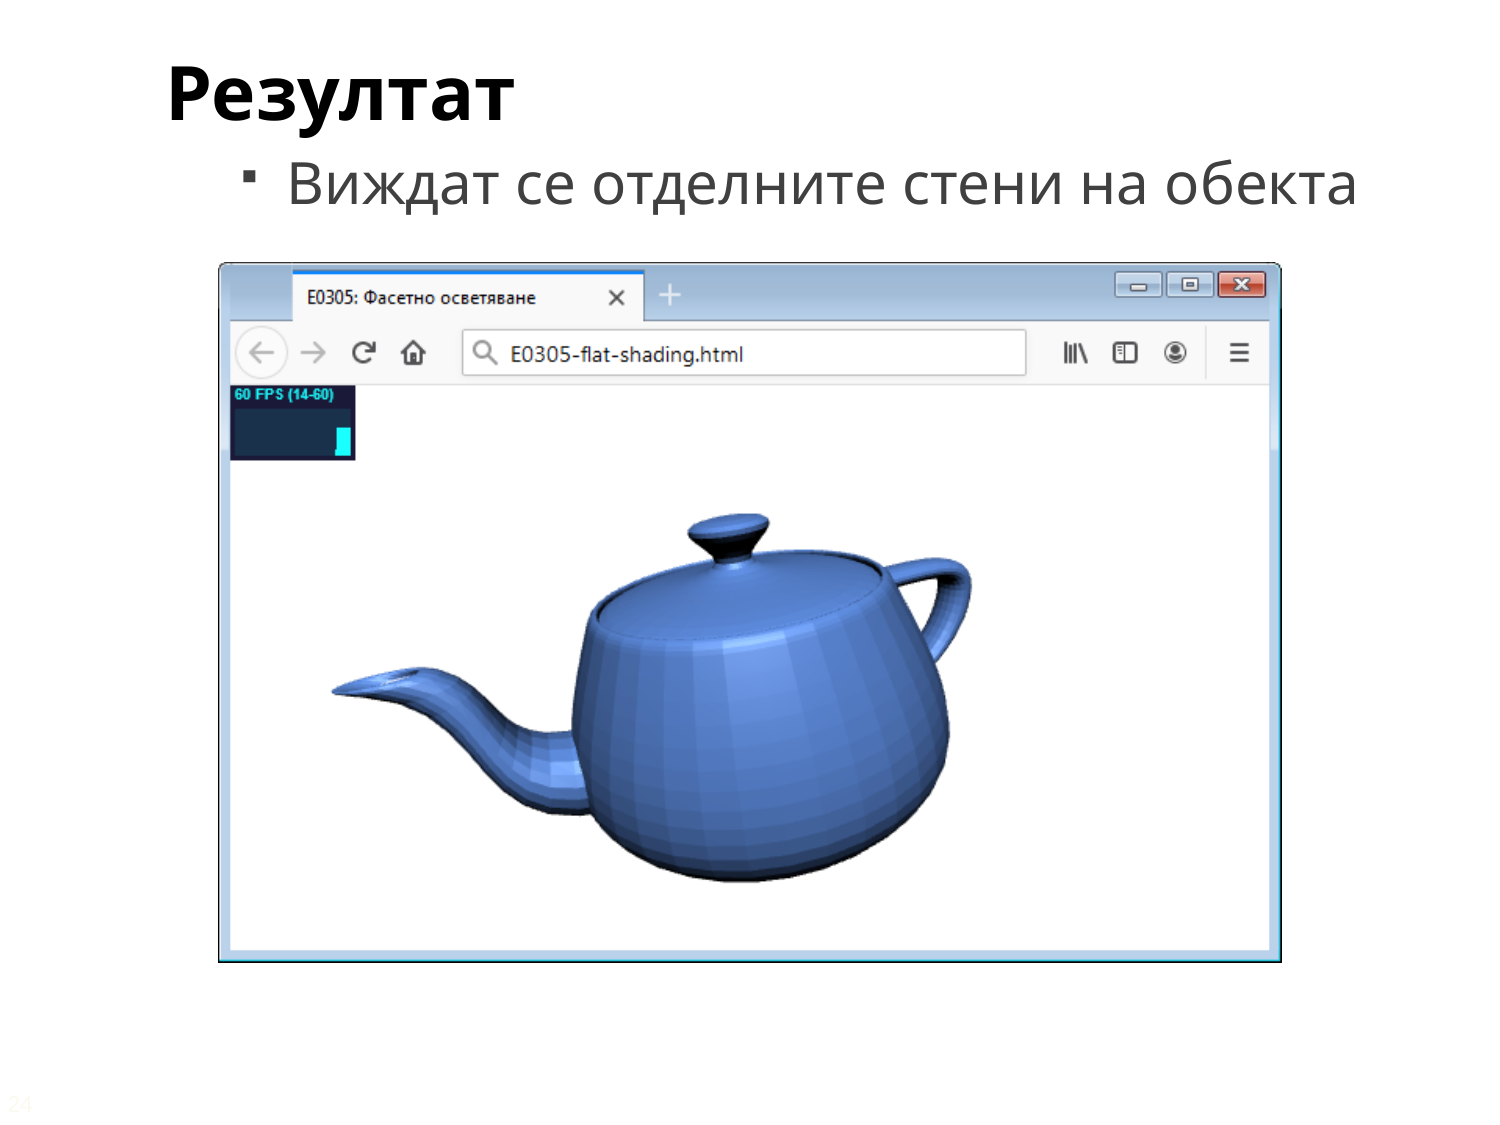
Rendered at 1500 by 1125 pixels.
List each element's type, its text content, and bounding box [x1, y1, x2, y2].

list Резултат Виждат се отделните стени на обекта [150, 37, 1488, 1113]
picture [218, 262, 1282, 963]
